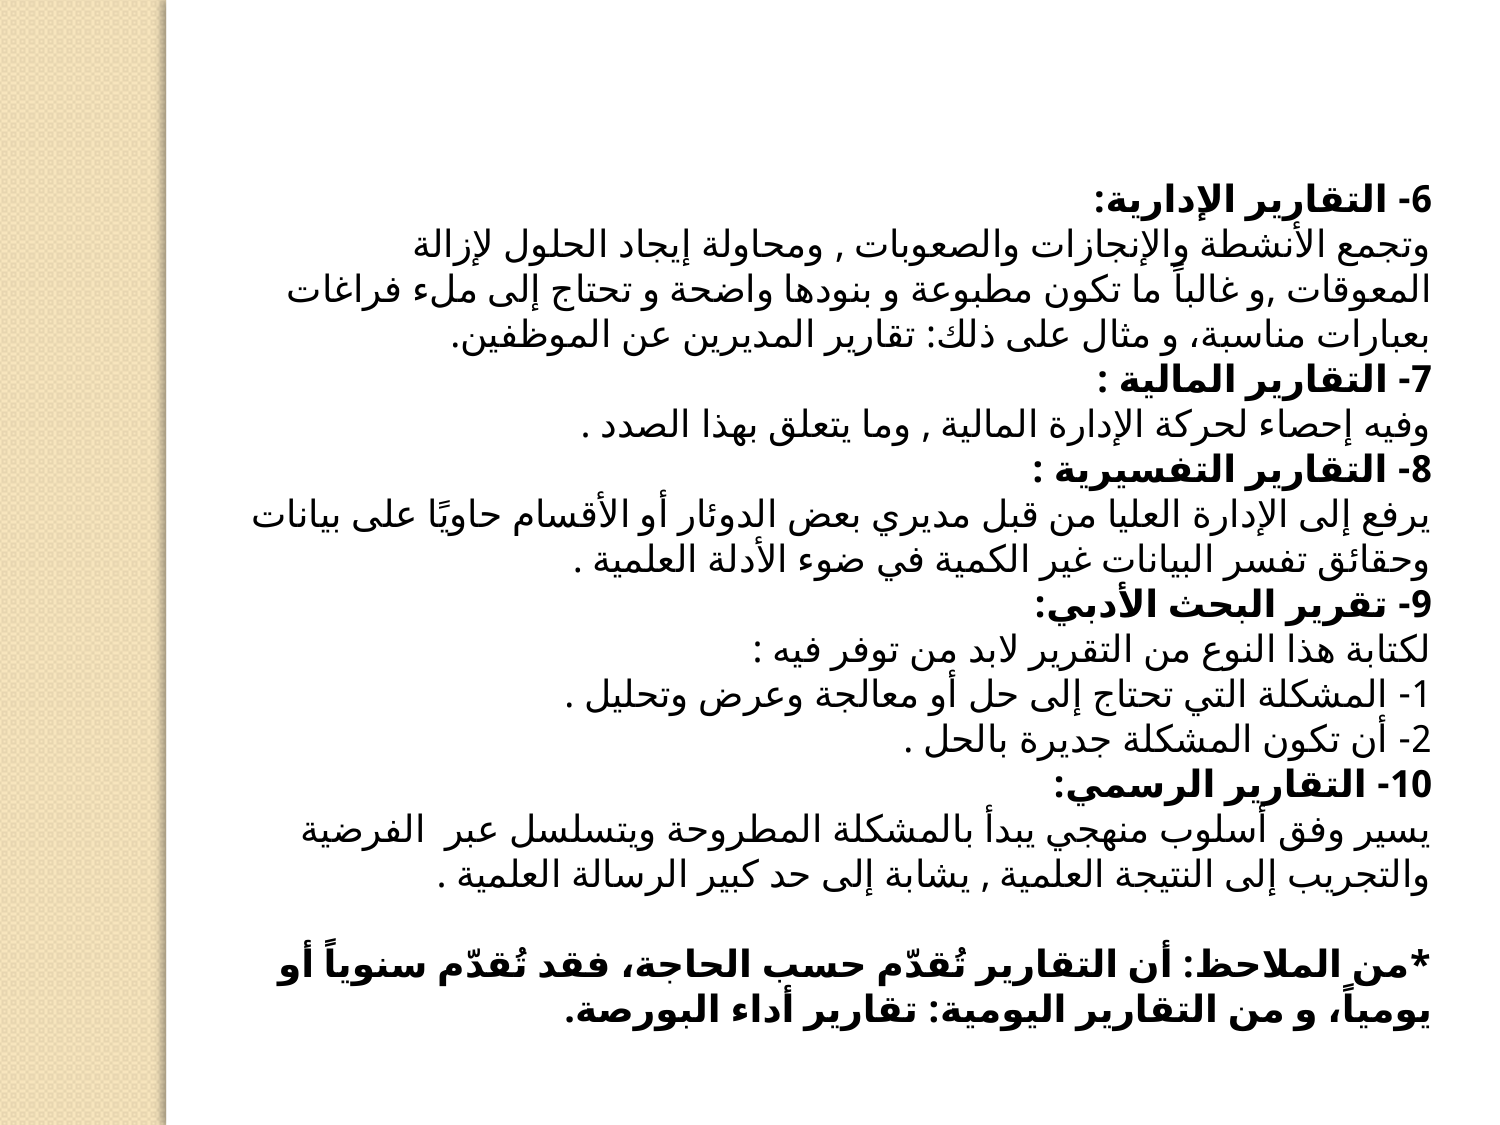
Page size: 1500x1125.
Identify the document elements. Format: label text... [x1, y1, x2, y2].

text_box 6- التقارير الإدارية: وتجمع الأنشطة والإنجازات والصعوبات , ومحاولة إيجاد الحلول لإزالة المعوقات ,و غالباً ما تكون مطبوعة و بنودها واضحة و تحتاج إلى ملء فراغات بعبارات مناسبة، و مثال على ذلك: تقارير المديرين عن الموظفين. 7- التقارير المالية : وفيه إحصاء لحركة الإدارة المالية , وما يتعلق بهذا الصدد . 8- التقارير التفسيرية : يرفع إلى الإدارة العليا من قبل مديري بعض الدوئار أو الأقسام حاويًا على بيانات وحقائق تفسر البيانات غير الكمية في ضوء الأدلة العلمية . 9- تقرير البحث الأدبي: لكتابة هذا النوع من التقرير لابد من توفر فيه : 1- المشكلة التي تحتاج إلى حل أو معالجة وعرض وتحليل . 2- أن تكون المشكلة جديرة بالحل . 10- التقارير الرسمي: يسير وفق أسلوب منهجي يبدأ بالمشكلة المطروحة ويتسلسل عبر الفرضية والتجريب إلى النتيجة العلمية , يشابة إلى حد كبير الرسالة العلمية . *من الملاحظ: أن التقارير تُقدّم حسب الحاجة، فقد تُقدّم سنوياً أو يومياً، و من التقارير اليومية: تقارير أداء البورصة. [218, 78, 1447, 1038]
